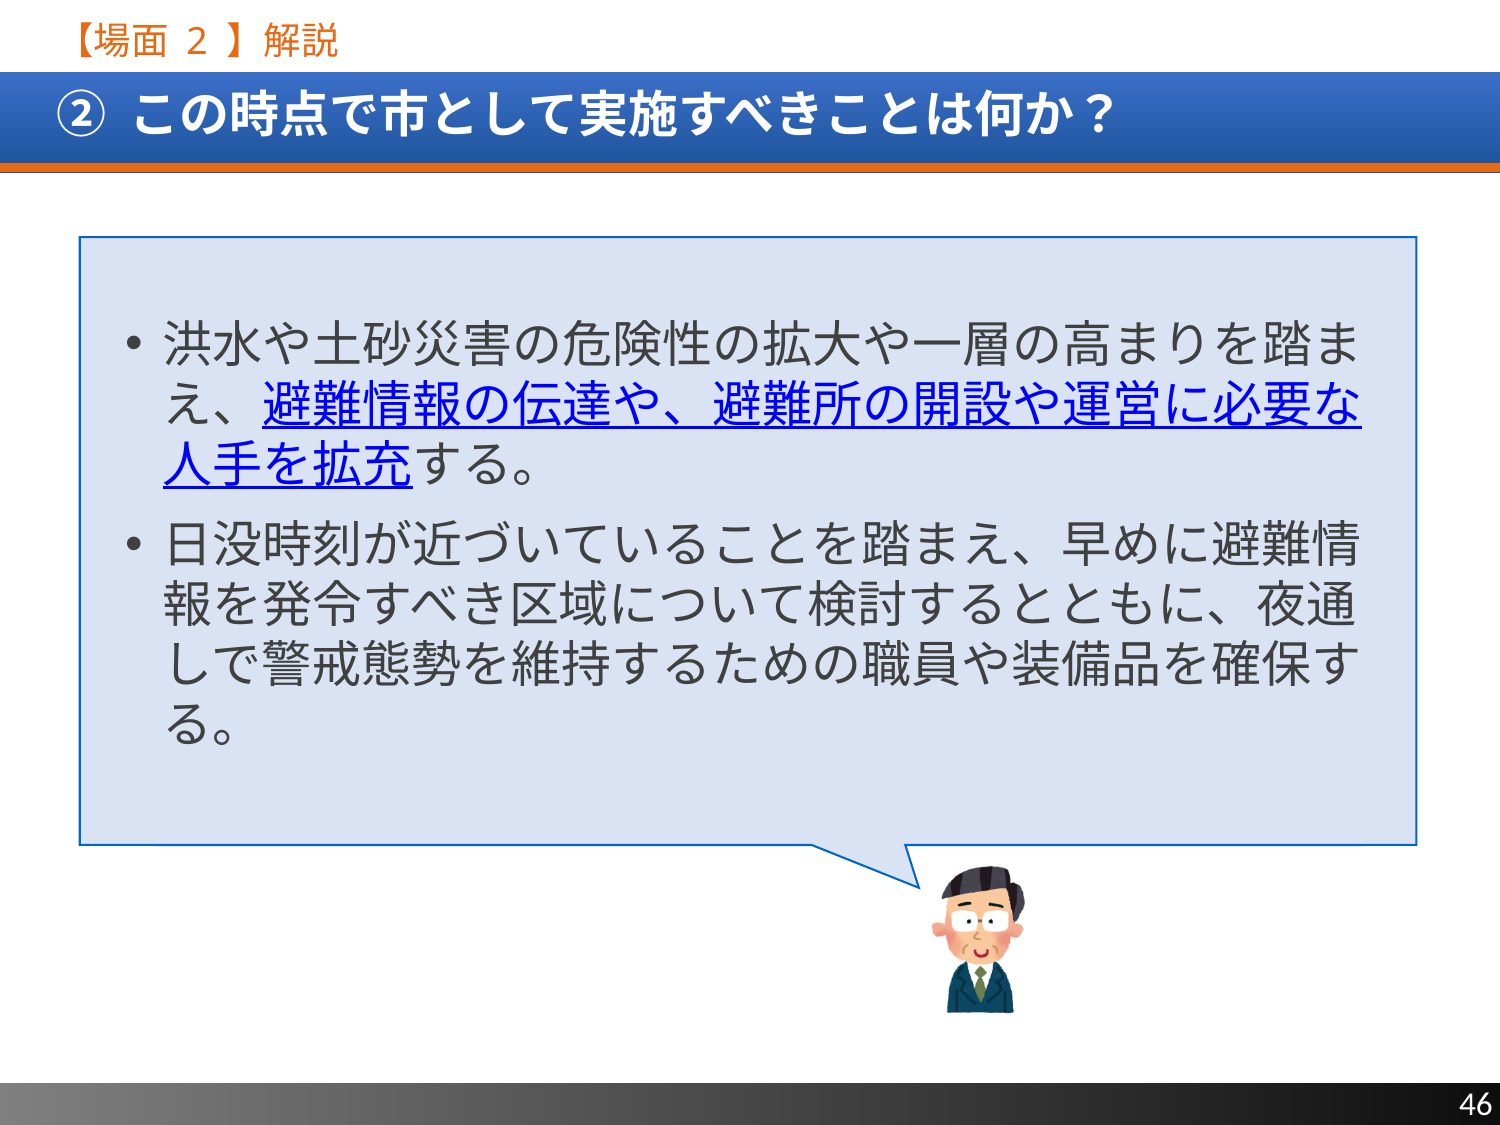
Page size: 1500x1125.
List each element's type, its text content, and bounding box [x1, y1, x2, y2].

title ② この時点で市として実施すべきことは何か？ [41, 59, 1500, 173]
list 【場面 2 】解説 [41, 14, 1336, 60]
picture [918, 863, 1037, 1019]
text_box 洪水や土砂災害の危険性の拡大や一層の高まりを踏まえ、避難情報の伝達や、避難所の開設や運営に必要な人手を拡充する。 日没時刻が近づいていることを踏まえ、早めに避難情報を発令すべき区域について検討するとともに、夜通しで警戒態勢を維持するための職員や装備品を確保する。 [109, 304, 1407, 794]
text_box [78, 236, 1418, 889]
slide_number 46 [1170, 1072, 1500, 1125]
